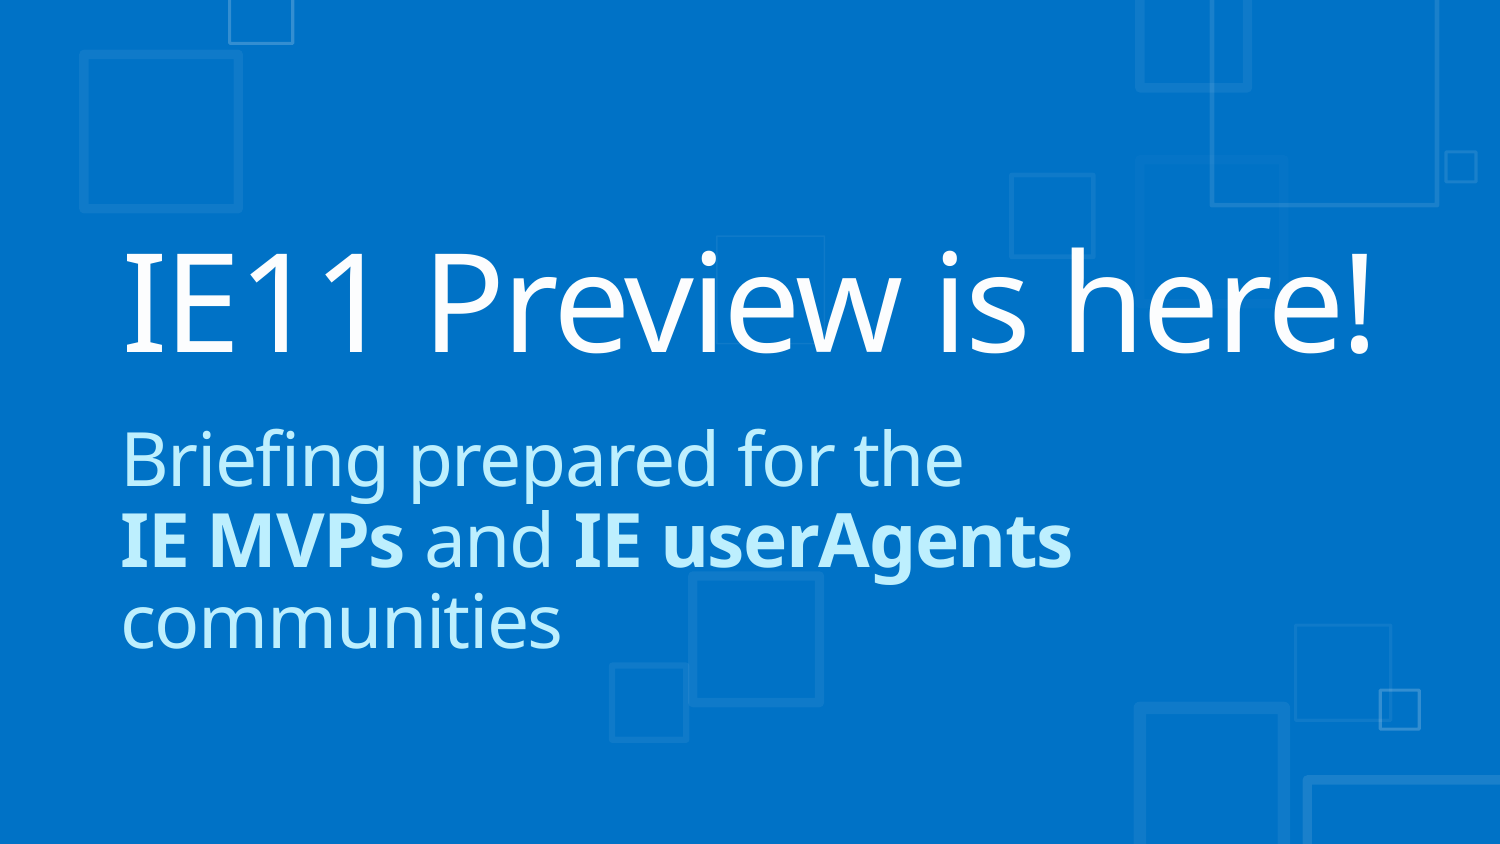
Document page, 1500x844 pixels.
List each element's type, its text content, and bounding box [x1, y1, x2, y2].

list Briefing prepared for the IE MVPs and IE userAgents communities [120, 421, 1381, 483]
title IE11 Preview is here! [120, 232, 1381, 383]
